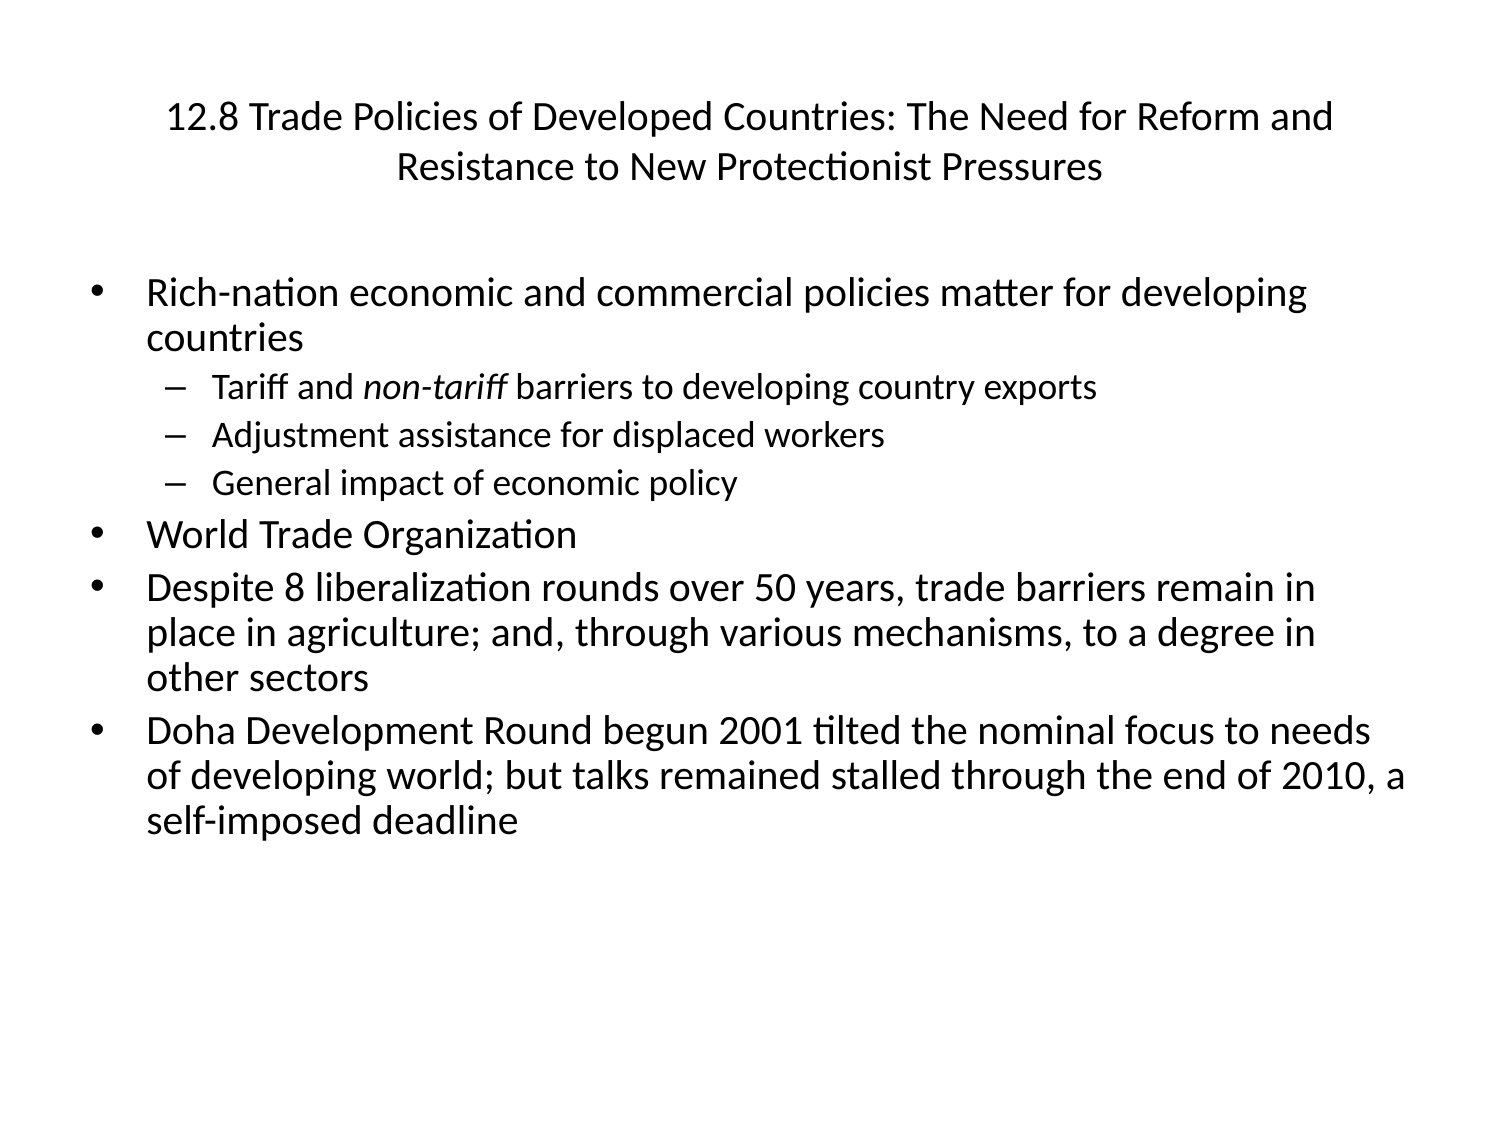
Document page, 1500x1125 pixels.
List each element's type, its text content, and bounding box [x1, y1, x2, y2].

list Rich-nation economic and commercial policies matter for developing countries Tariff and non-tariff barriers to developing country exports Adjustment assistance for displaced workers General impact of economic policy World Trade Organization Despite 8 liberalization rounds over 50 years, trade barriers remain in place in agriculture; and, through various mechanisms, to a degree in other sectors Doha Development Round begun 2001 tilted the nominal focus to needs of developing world; but talks remained stalled through the end of 2010, a self-imposed deadline [75, 262, 1425, 1005]
title 12.8 Trade Policies of Developed Countries: The Need for Reform and Resistance to New Protectionist Pressures [75, 45, 1425, 233]
